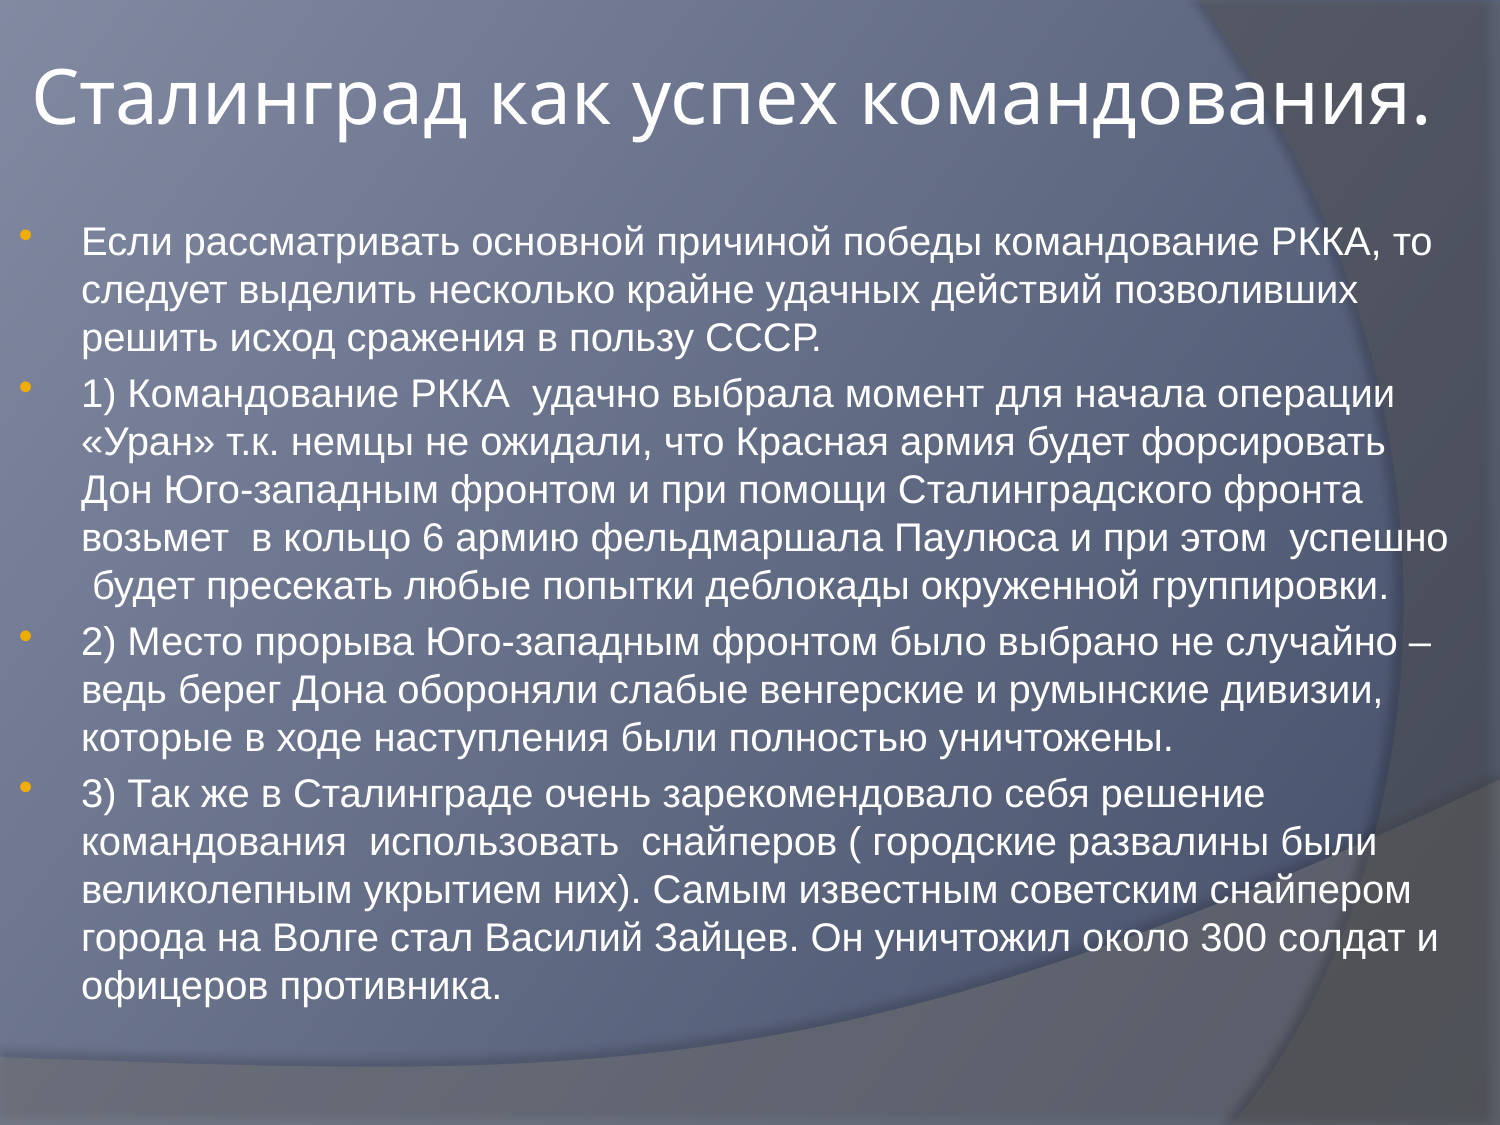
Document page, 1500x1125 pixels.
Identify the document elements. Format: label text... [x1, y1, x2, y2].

list Если рассматривать основной причиной победы командование РККА, то следует выделить несколько крайне удачных действий позволивших решить исход сражения в пользу СССР. 1) Командование РККА удачно выбрала момент для начала операции «Уран» т.к. немцы не ожидали, что Красная армия будет форсировать Дон Юго-западным фронтом и при помощи Сталинградского фронта возьмет в кольцо 6 армию фельдмаршала Паулюса и при этом успешно будет пресекать любые попытки деблокады окруженной группировки. 2) Место прорыва Юго-западным фронтом было выбрано не случайно – ведь берег Дона обороняли слабые венгерские и румынские дивизии, которые в ходе наступления были полностью уничтожены. 3) Так же в Сталинграде очень зарекомендовало себя решение командования использовать снайперов ( городские развалины были великолепным укрытием них). Самым известным советским снайпером города на Волге стал Василий Зайцев. Он уничтожил около 300 солдат и офицеров противника. [0, 208, 1467, 1095]
title Сталинград как успех командования. [23, 0, 1500, 188]
